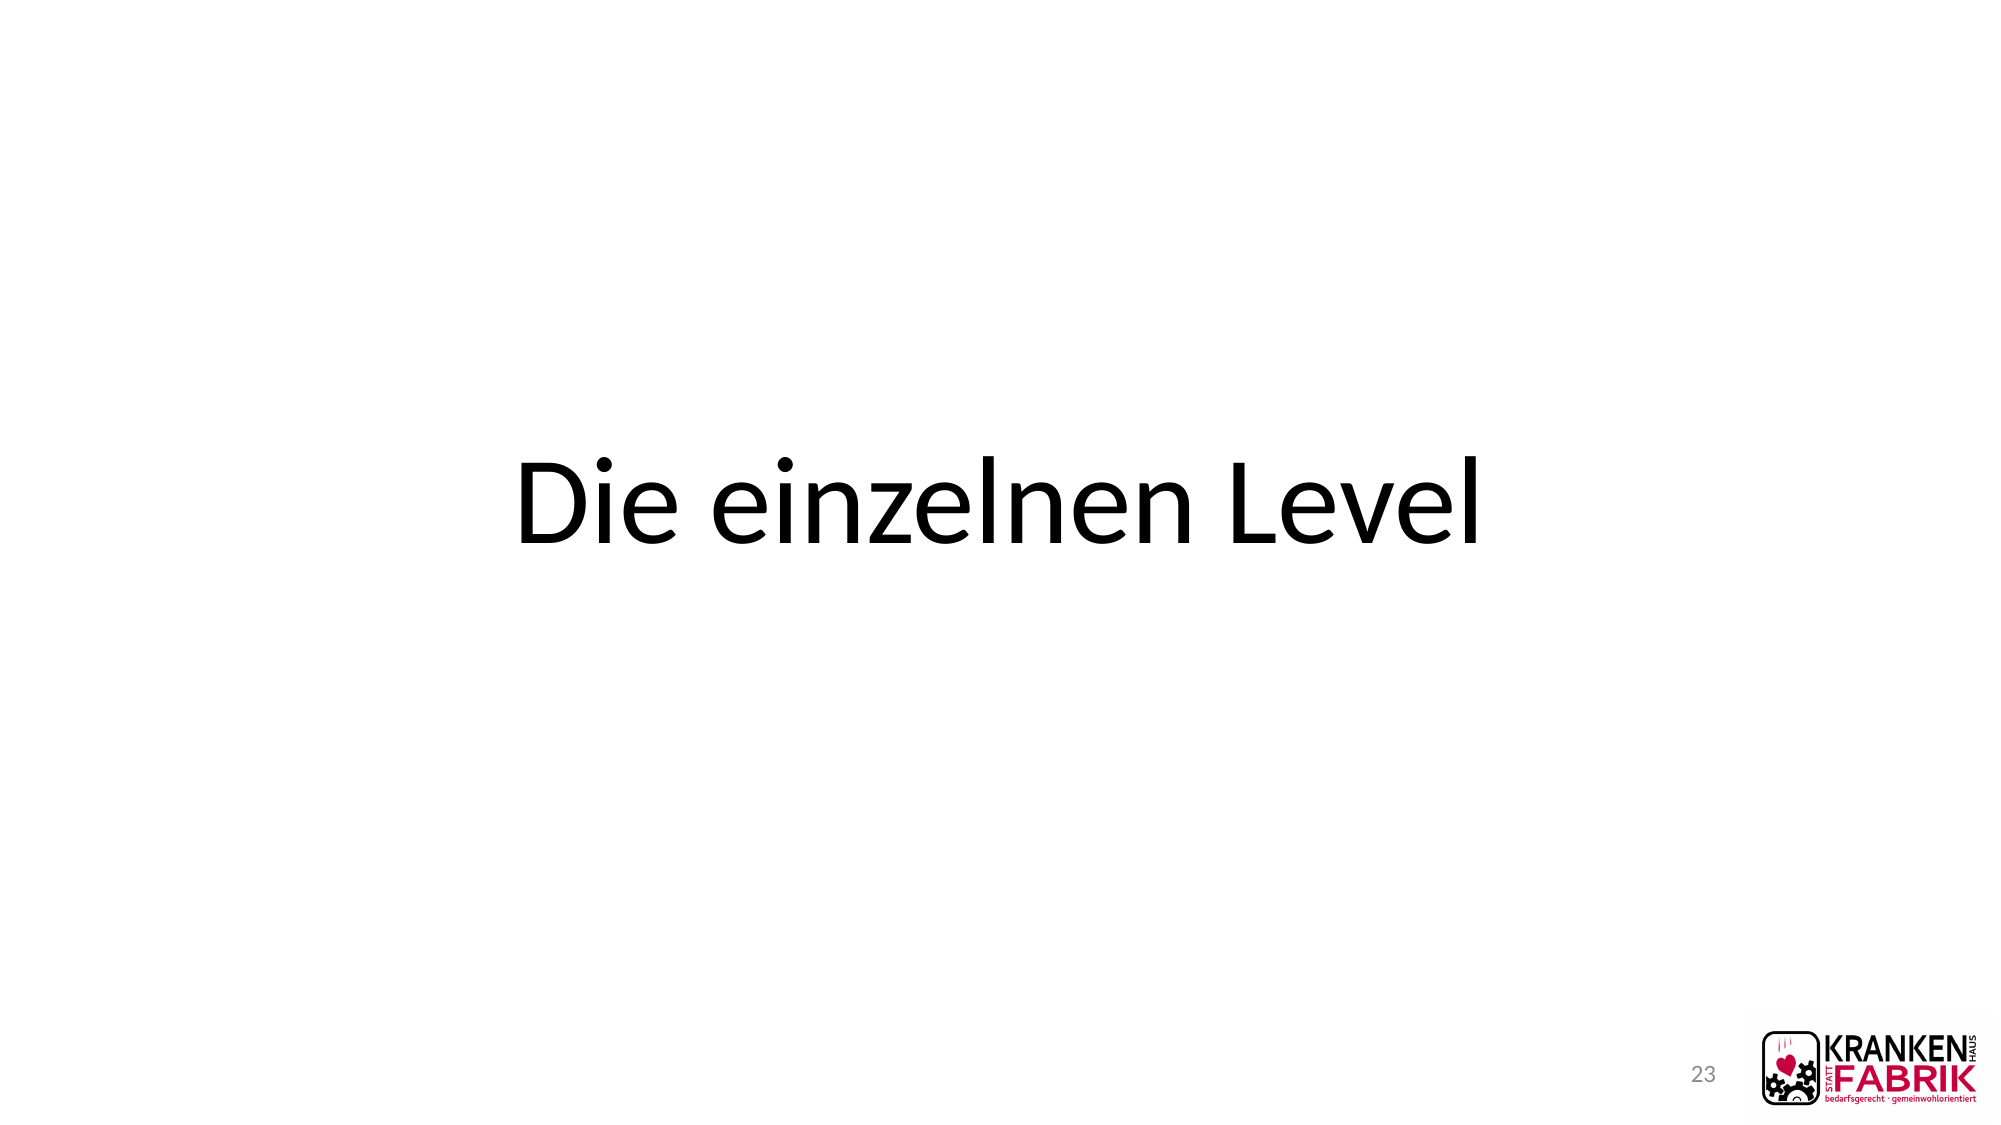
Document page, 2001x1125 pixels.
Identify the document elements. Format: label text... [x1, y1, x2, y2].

slide_number 23 [1281, 1042, 1731, 1103]
list Die einzelnen Level [137, 427, 1863, 805]
picture [1744, 1013, 1994, 1123]
